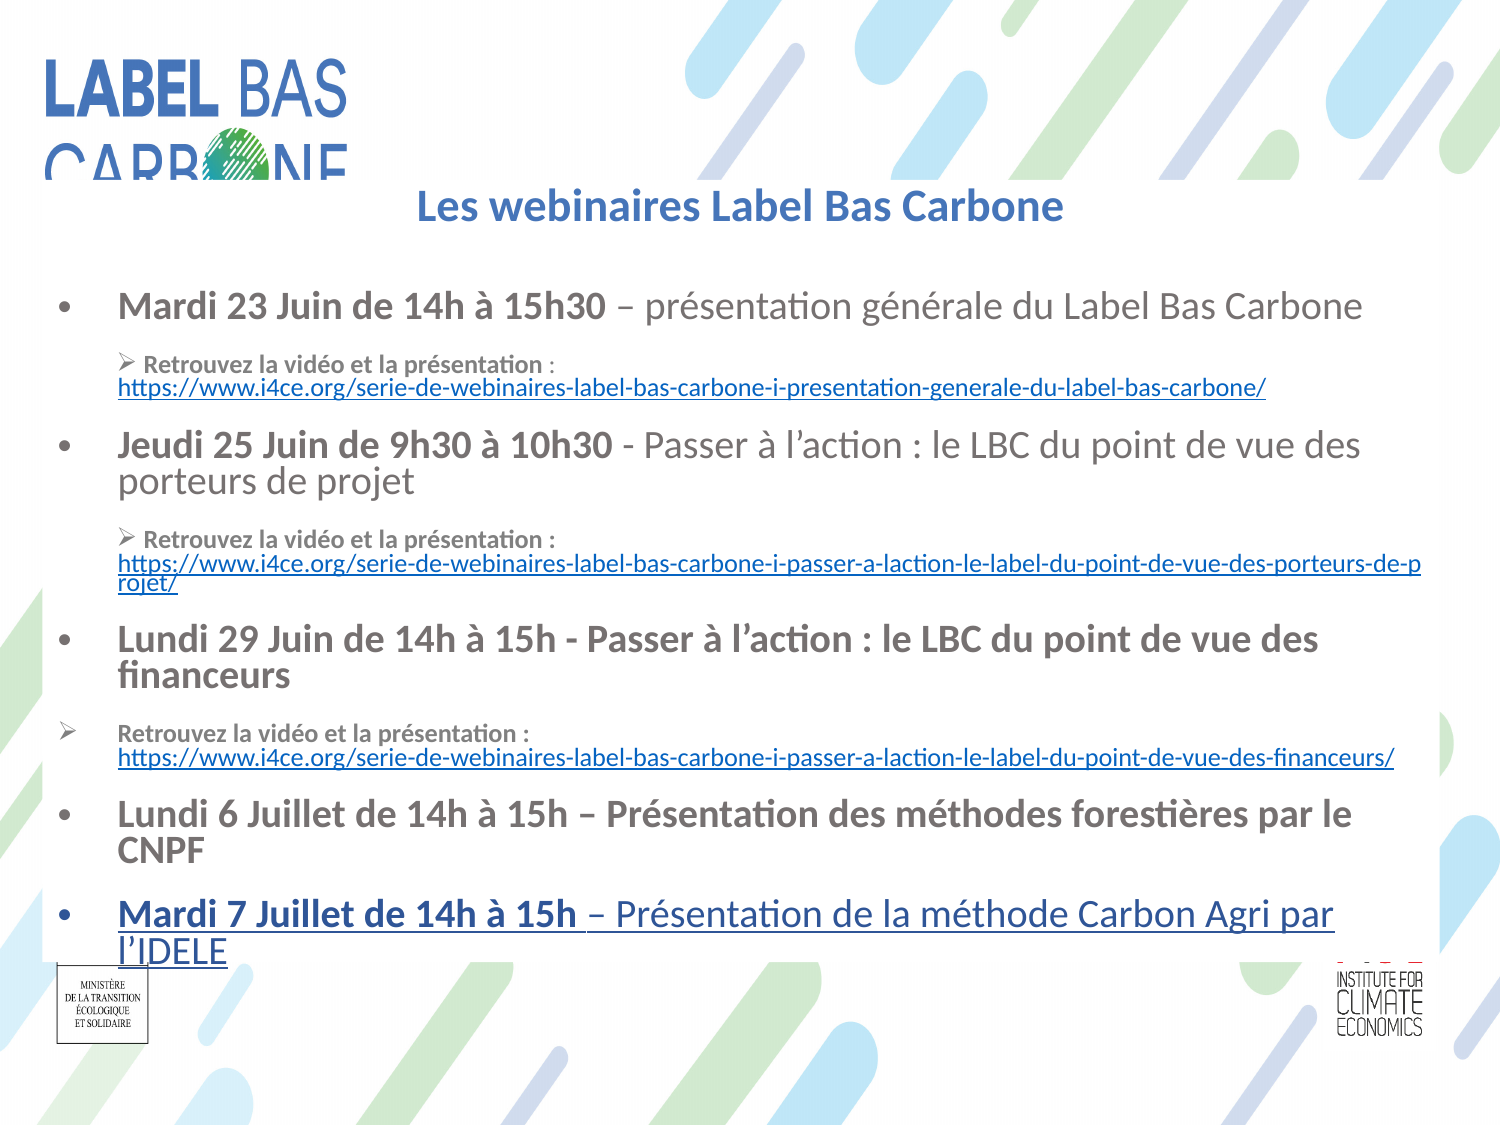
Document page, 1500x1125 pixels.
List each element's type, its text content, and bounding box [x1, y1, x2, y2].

picture [0, 0, 1500, 1125]
subtitle Les webinaires Label Bas Carbone Mardi 23 Juin de 14h à 15h30 – présentation générale du Label Bas Carbone Retrouvez la vidéo et la présentation : https://www.i4ce.org/serie-de-webinaires-label-bas-carbone-i-presentation-generale-du-label-bas-carbone/ Jeudi 25 Juin de 9h30 à 10h30 - Passer à l’action : le LBC du point de vue des porteurs de projet Retrouvez la vidéo et la présentation : https://www.i4ce.org/serie-de-webinaires-label-bas-carbone-i-passer-a-laction-le-label-du-point-de-vue-des-porteurs-de-projet/ Lundi 29 Juin de 14h à 15h - Passer à l’action : le LBC du point de vue des financeurs Retrouvez la vidéo et la présentation :https://www.i4ce.org/serie-de-webinaires-label-bas-carbone-i-passer-a-laction-le-label-du-point-de-vue-des-financeurs/ Lundi 6 Juillet de 14h à 15h – Présentation des méthodes forestières par le CNPF Mardi 7 Juillet de 14h à 15h – Présentation de la méthode Carbon Agri par l’IDELE [42, 179, 1440, 963]
